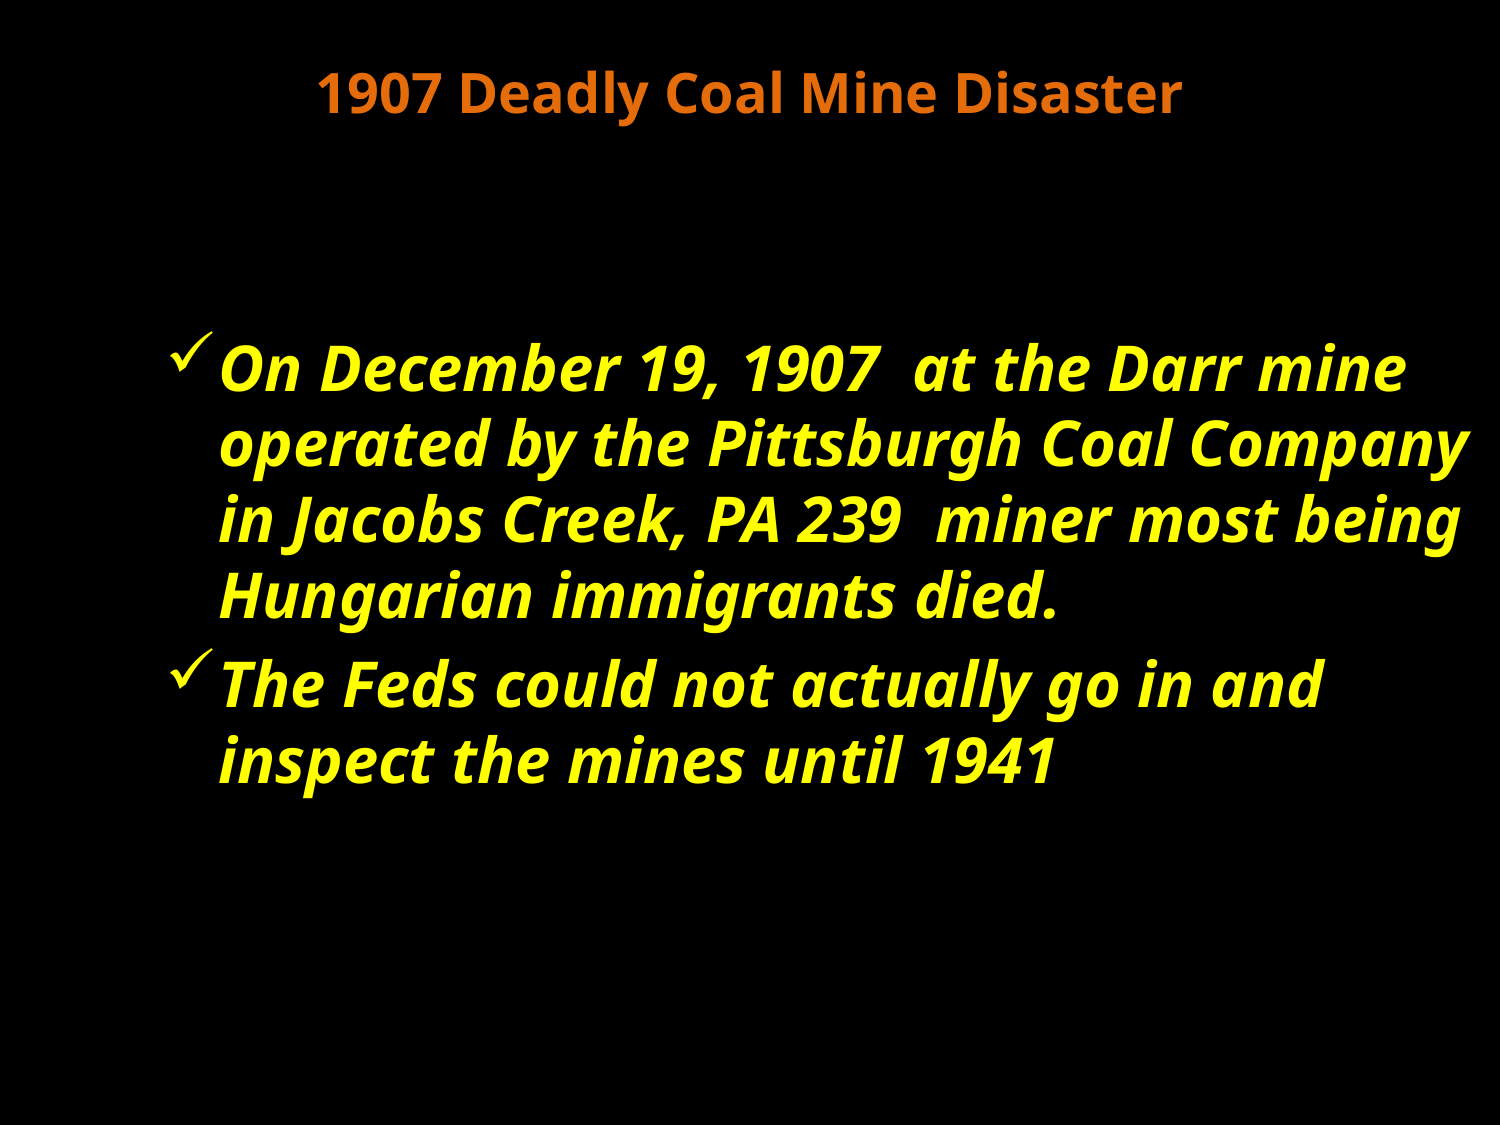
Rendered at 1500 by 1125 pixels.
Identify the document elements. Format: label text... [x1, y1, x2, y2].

title 1907 Deadly Coal Mine Disaster [75, 50, 1425, 200]
list On December 19, 1907 at the Darr mine operated by the Pittsburgh Coal Company in Jacobs Creek, PA 239 miner most being Hungarian immigrants died. The Feds could not actually go in and inspect the mines until 1941 [150, 320, 1500, 1125]
